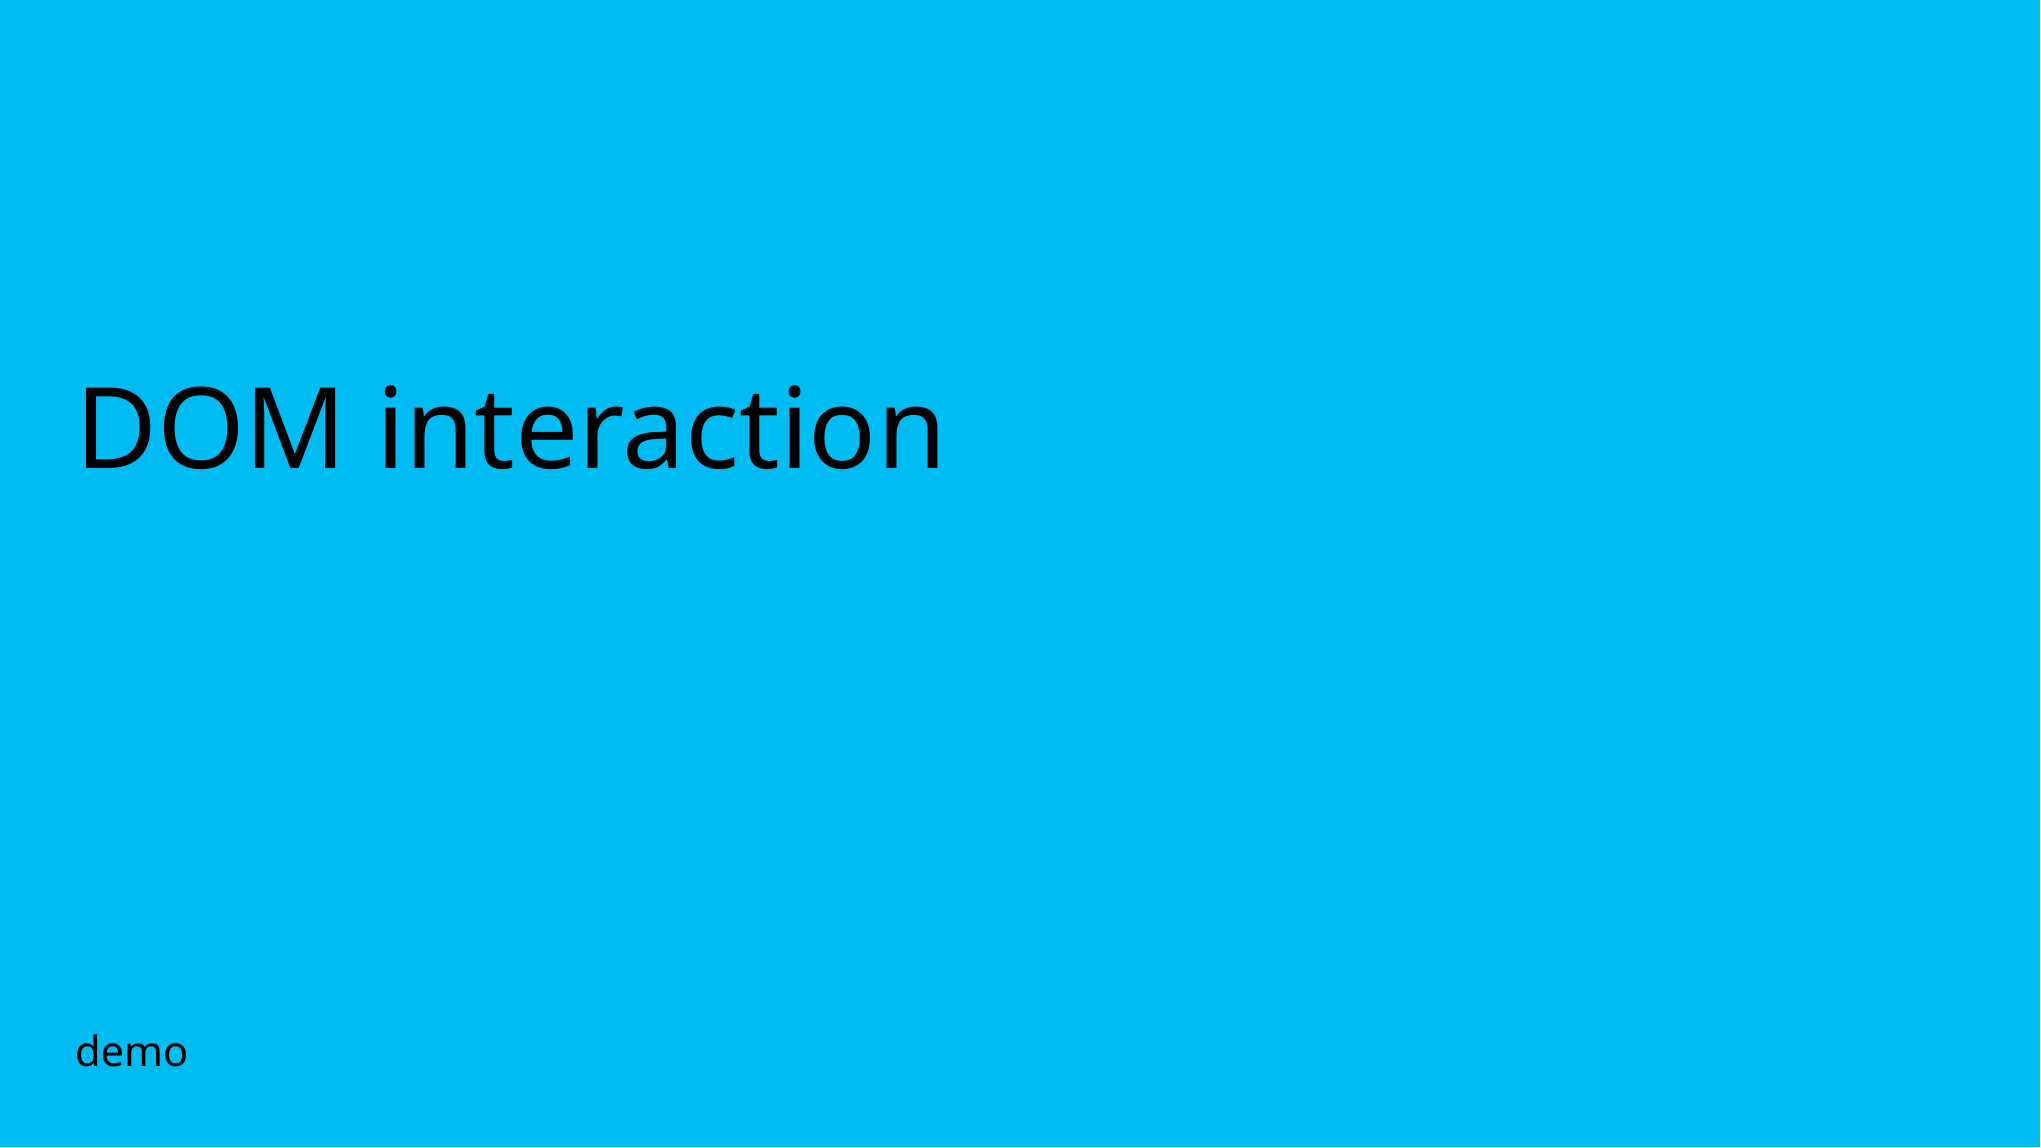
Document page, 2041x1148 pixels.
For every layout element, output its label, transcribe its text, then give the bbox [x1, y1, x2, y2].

list demo [45, 948, 1996, 1099]
title DOM interaction [45, 348, 1996, 499]
